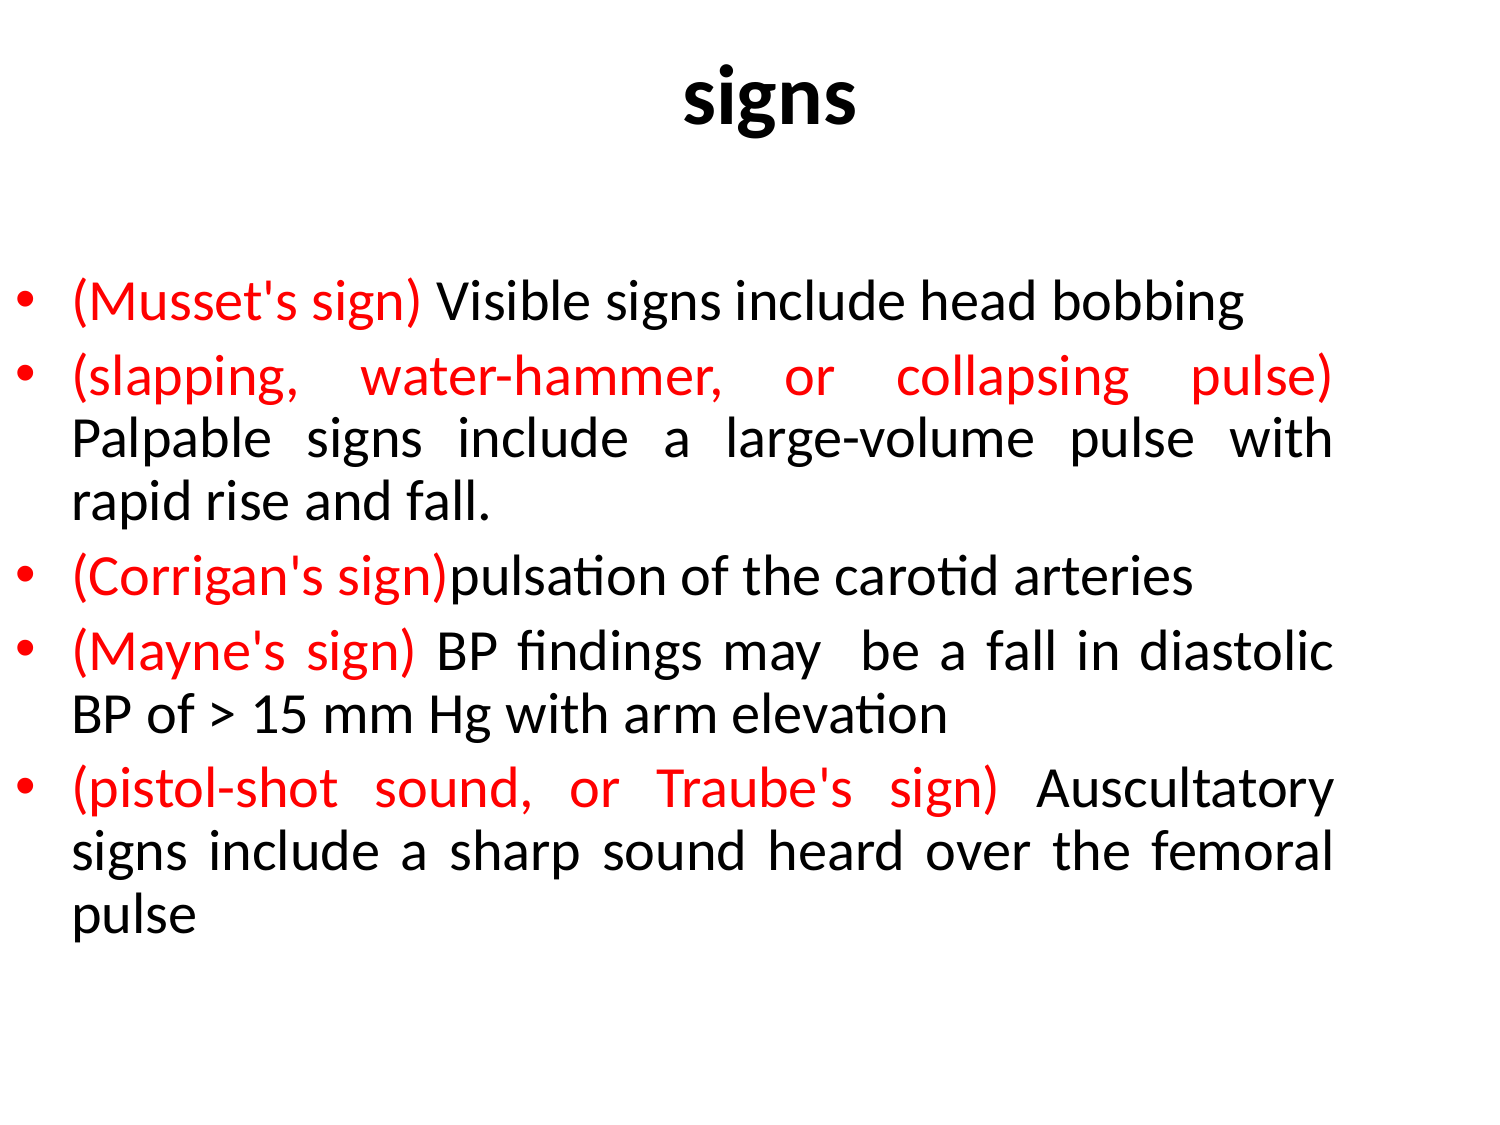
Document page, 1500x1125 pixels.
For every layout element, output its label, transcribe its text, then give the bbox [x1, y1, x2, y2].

list (Musset's sign) Visible signs include head bobbing (slapping, water-hammer, or collapsing pulse) Palpable signs include a large-volume pulse with rapid rise and fall. (Corrigan's sign)pulsation of the carotid arteries (Mayne's sign) BP findings may be a fall in diastolic BP of > 15 mm Hg with arm elevation (pistol-shot sound, or Traube's sign) Auscultatory signs include a sharp sound heard over the femoral pulse [0, 262, 1350, 1005]
title signs [88, 30, 1451, 149]
